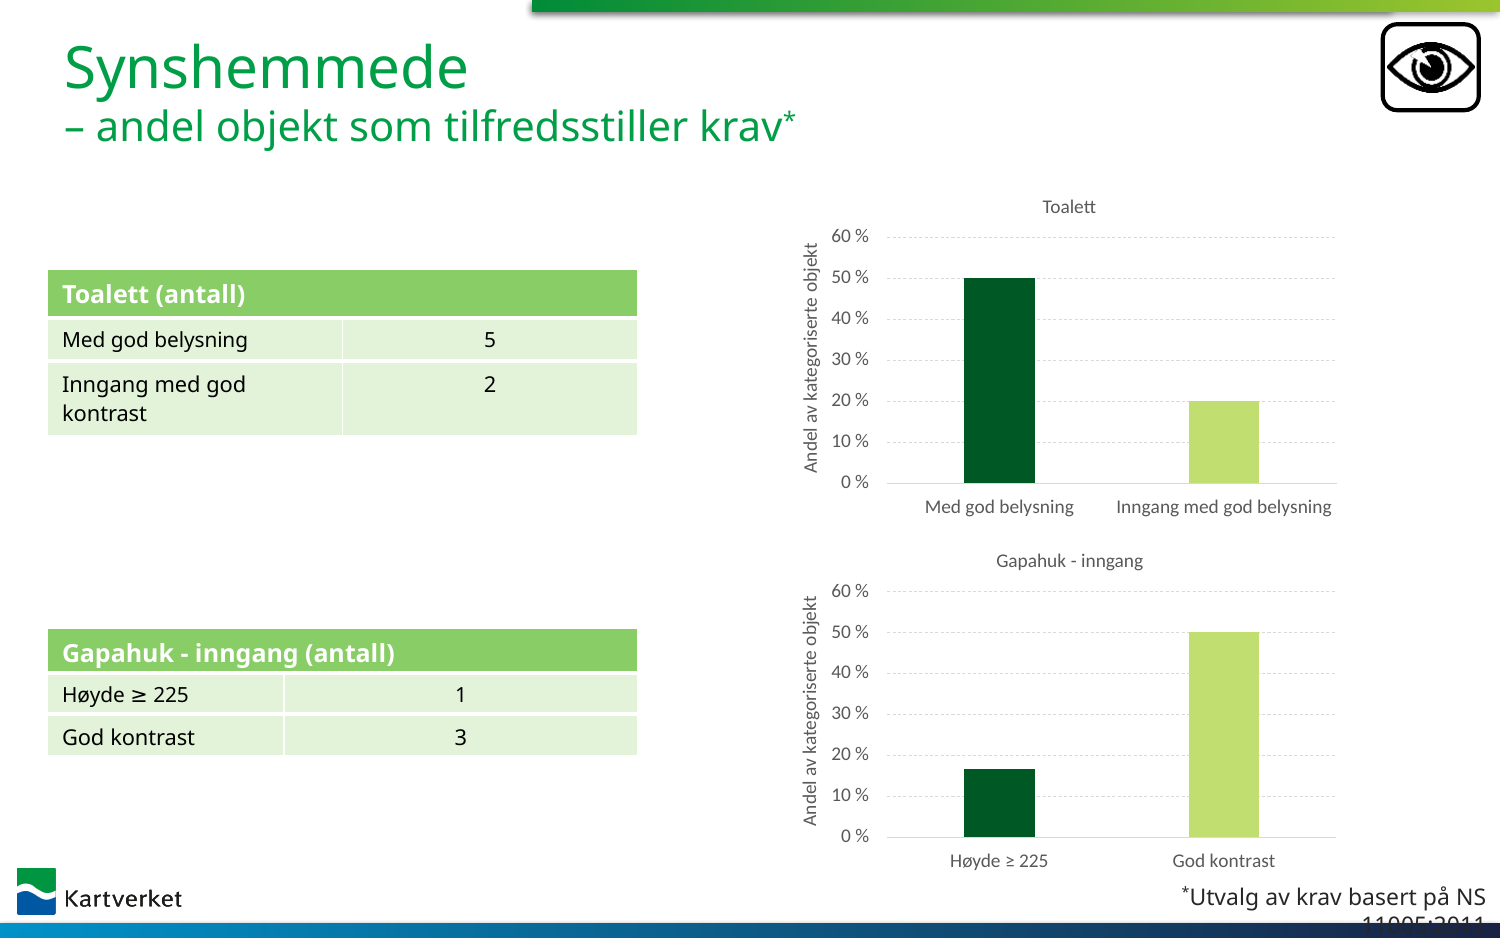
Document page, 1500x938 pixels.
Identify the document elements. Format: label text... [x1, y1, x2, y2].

table_cell 5 [343, 320, 637, 359]
text_box Synshemmede – andel objekt som tilfredsstiller krav* [49, 24, 1431, 158]
table_header Gapahuk - inngang (antall) [48, 629, 637, 671]
table_cell Med god belysning [48, 320, 342, 359]
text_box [1382, 24, 1480, 111]
table_cell Inngang med god kontrast [48, 363, 342, 435]
table_cell God kontrast [48, 716, 283, 755]
picture [791, 541, 1348, 880]
table_cell Høyde ≥ 225 [48, 675, 283, 712]
picture [791, 187, 1348, 526]
table_cell 3 [285, 716, 637, 755]
table_cell 1 [285, 675, 637, 712]
table_cell 2 [343, 363, 637, 435]
text_box *Utvalg av krav basert på NS 11005:2011 [1068, 873, 1500, 938]
table_header Toalett (antall) [48, 270, 637, 316]
